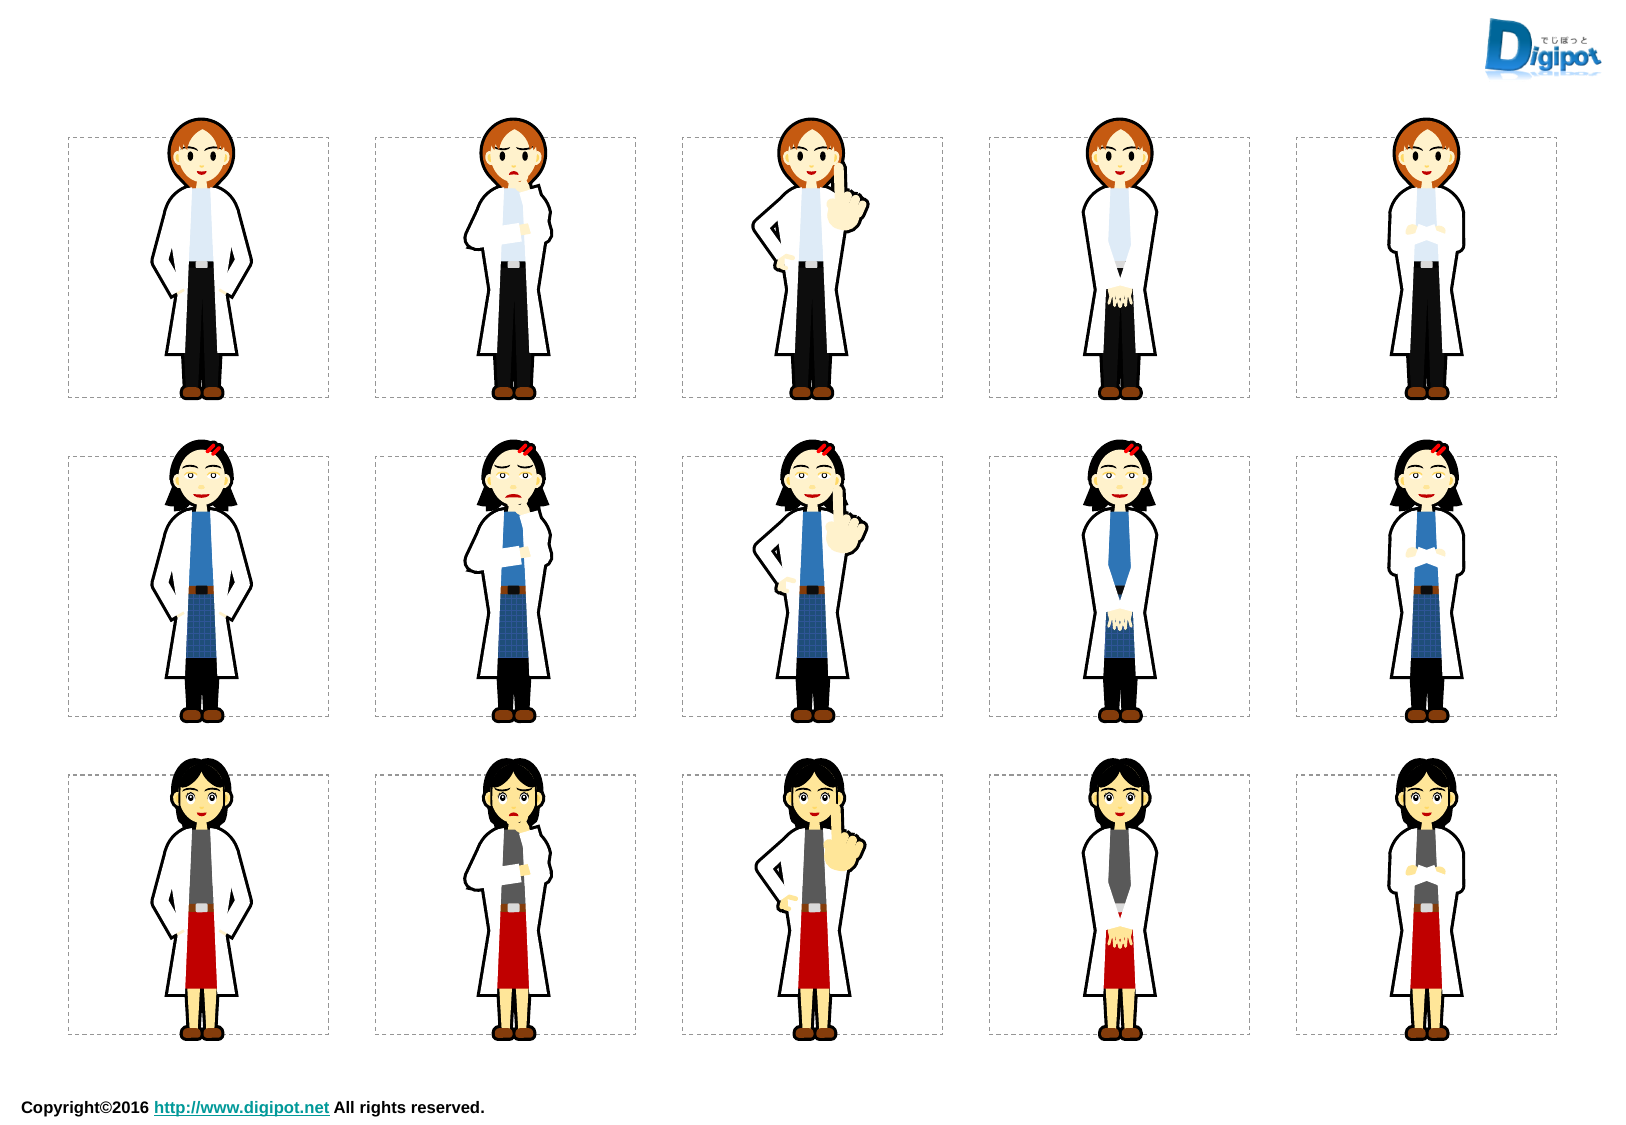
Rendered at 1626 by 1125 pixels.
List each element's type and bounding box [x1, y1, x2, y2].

text_box [1084, 442, 1156, 721]
text_box [1384, 120, 1469, 398]
text_box [153, 760, 251, 1038]
text_box [469, 120, 550, 398]
text_box [1084, 120, 1156, 398]
picture [1485, 18, 1602, 82]
text_box [757, 442, 866, 721]
text_box [1084, 760, 1156, 1038]
text_box [1384, 760, 1469, 1038]
text_box [153, 442, 251, 721]
text_box [469, 760, 550, 1038]
text_box [759, 760, 864, 1038]
text_box [1384, 442, 1469, 721]
text_box [153, 120, 251, 398]
text_box [469, 442, 550, 721]
text_box [755, 120, 867, 398]
